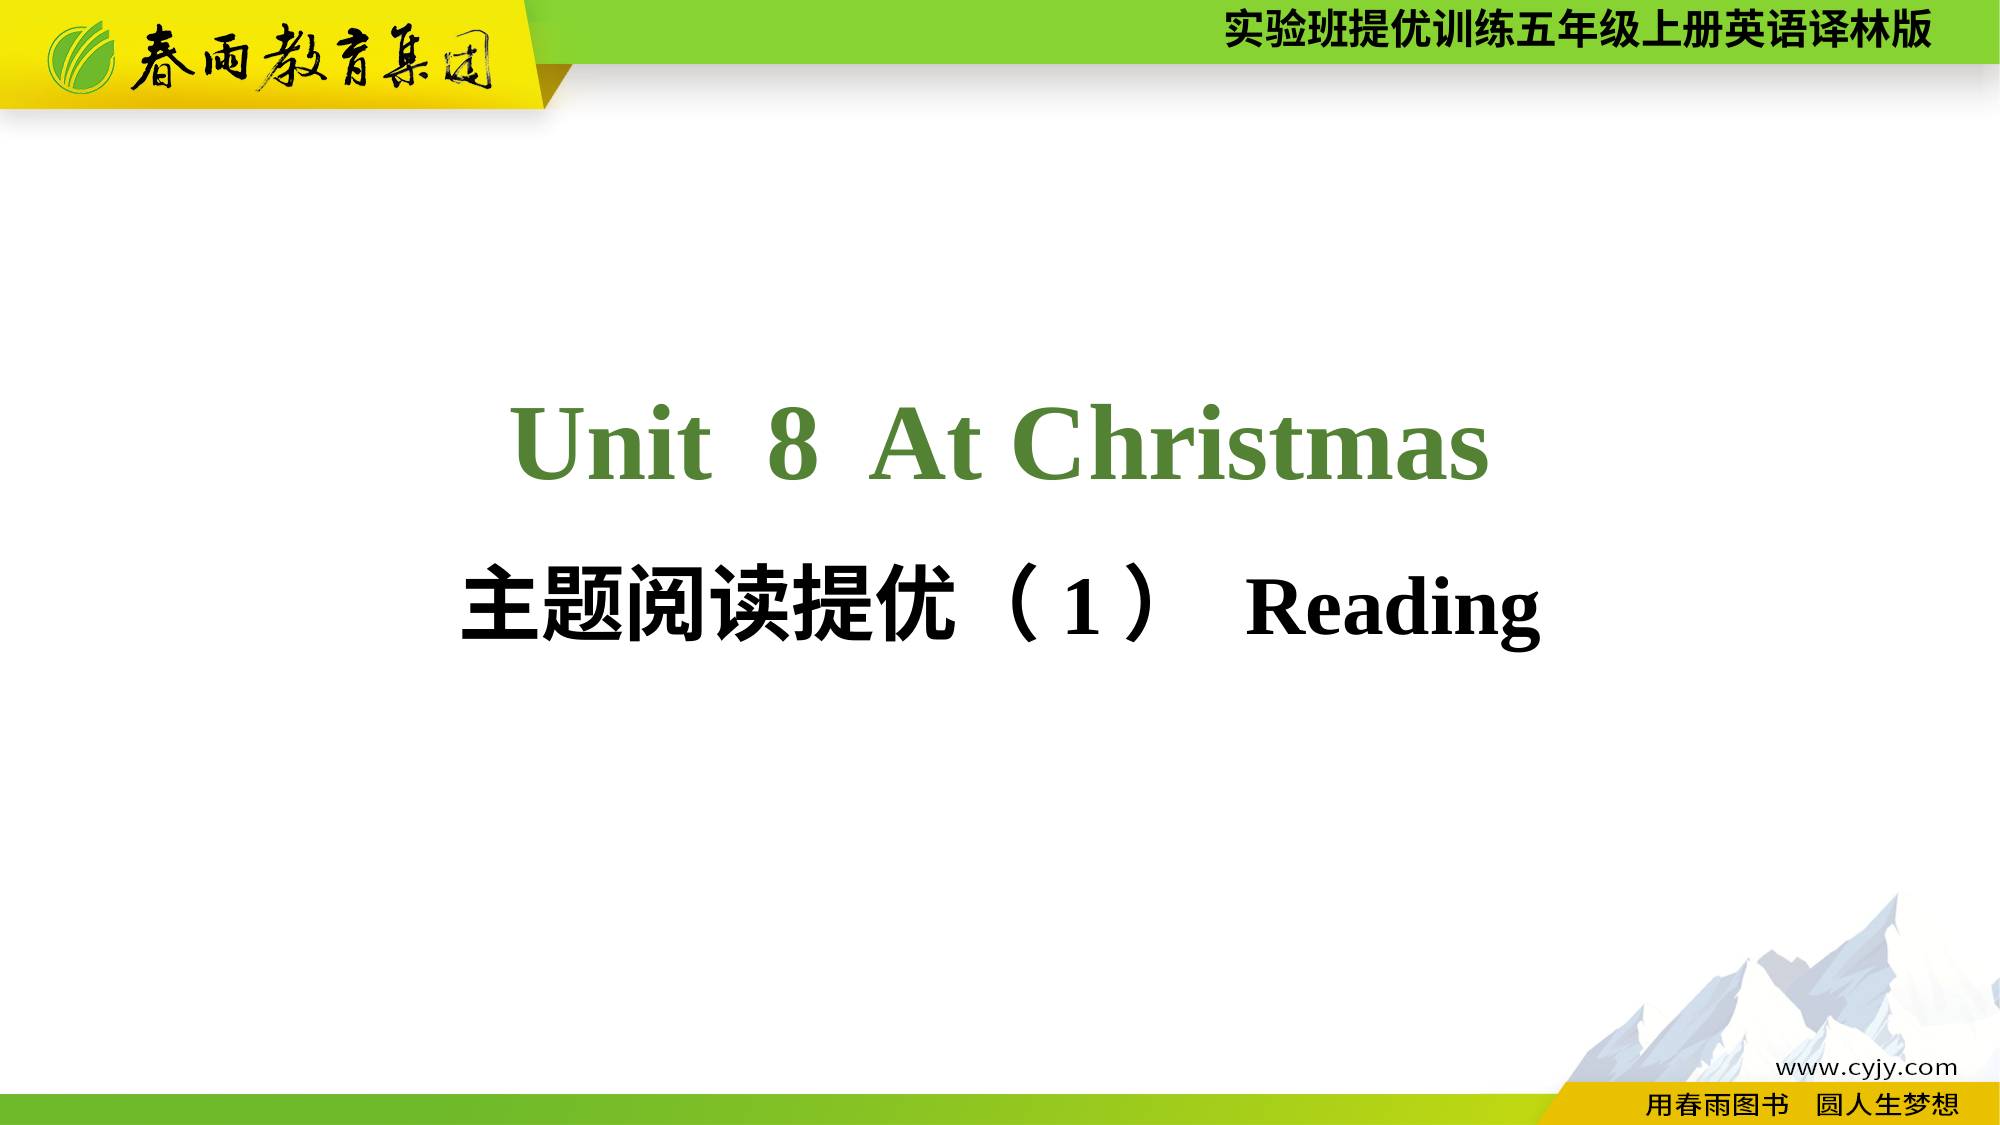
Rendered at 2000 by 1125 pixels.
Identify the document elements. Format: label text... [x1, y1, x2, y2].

picture [0, 0, 2000, 298]
text_box Unit 8 At Christmas 主题阅读提优（1） Reading [0, 298, 2000, 659]
picture [0, 659, 2000, 1125]
